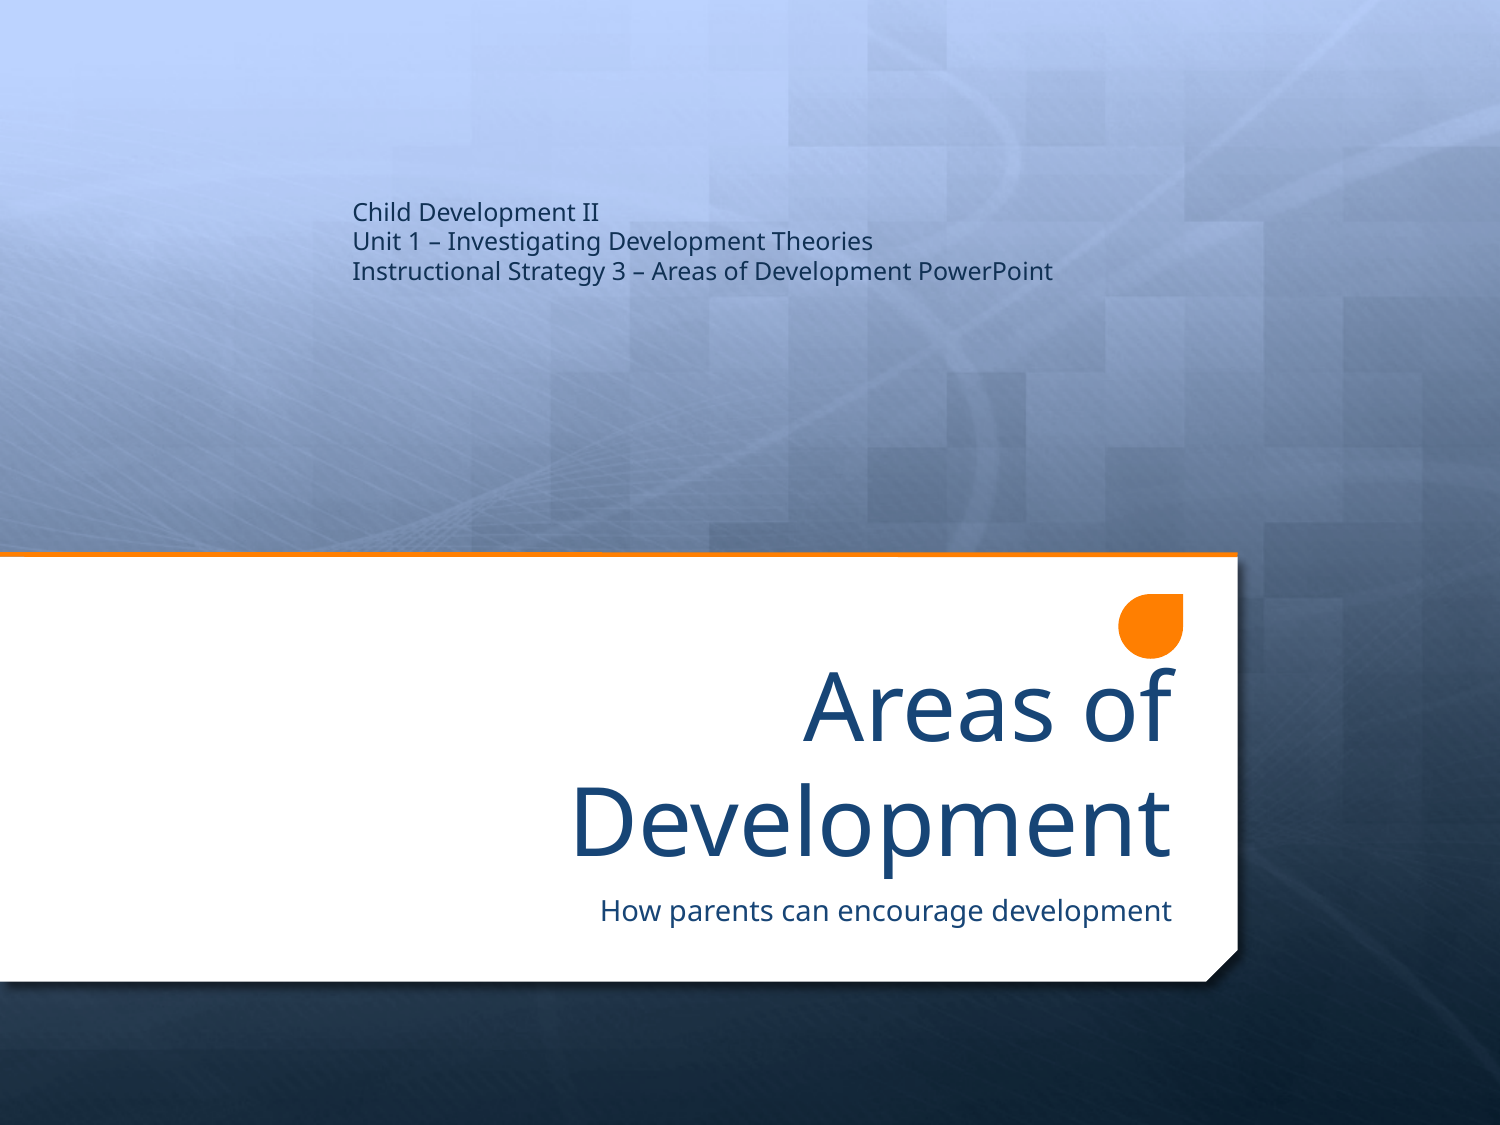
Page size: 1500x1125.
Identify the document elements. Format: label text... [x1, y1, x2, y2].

subtitle How parents can encourage development [225, 885, 1188, 980]
text_box Child Development II Unit 1 – Investigating Development Theories Instructional Strategy 3 – Areas of Development PowerPoint [337, 188, 1077, 294]
title Areas of Development [225, 641, 1188, 883]
